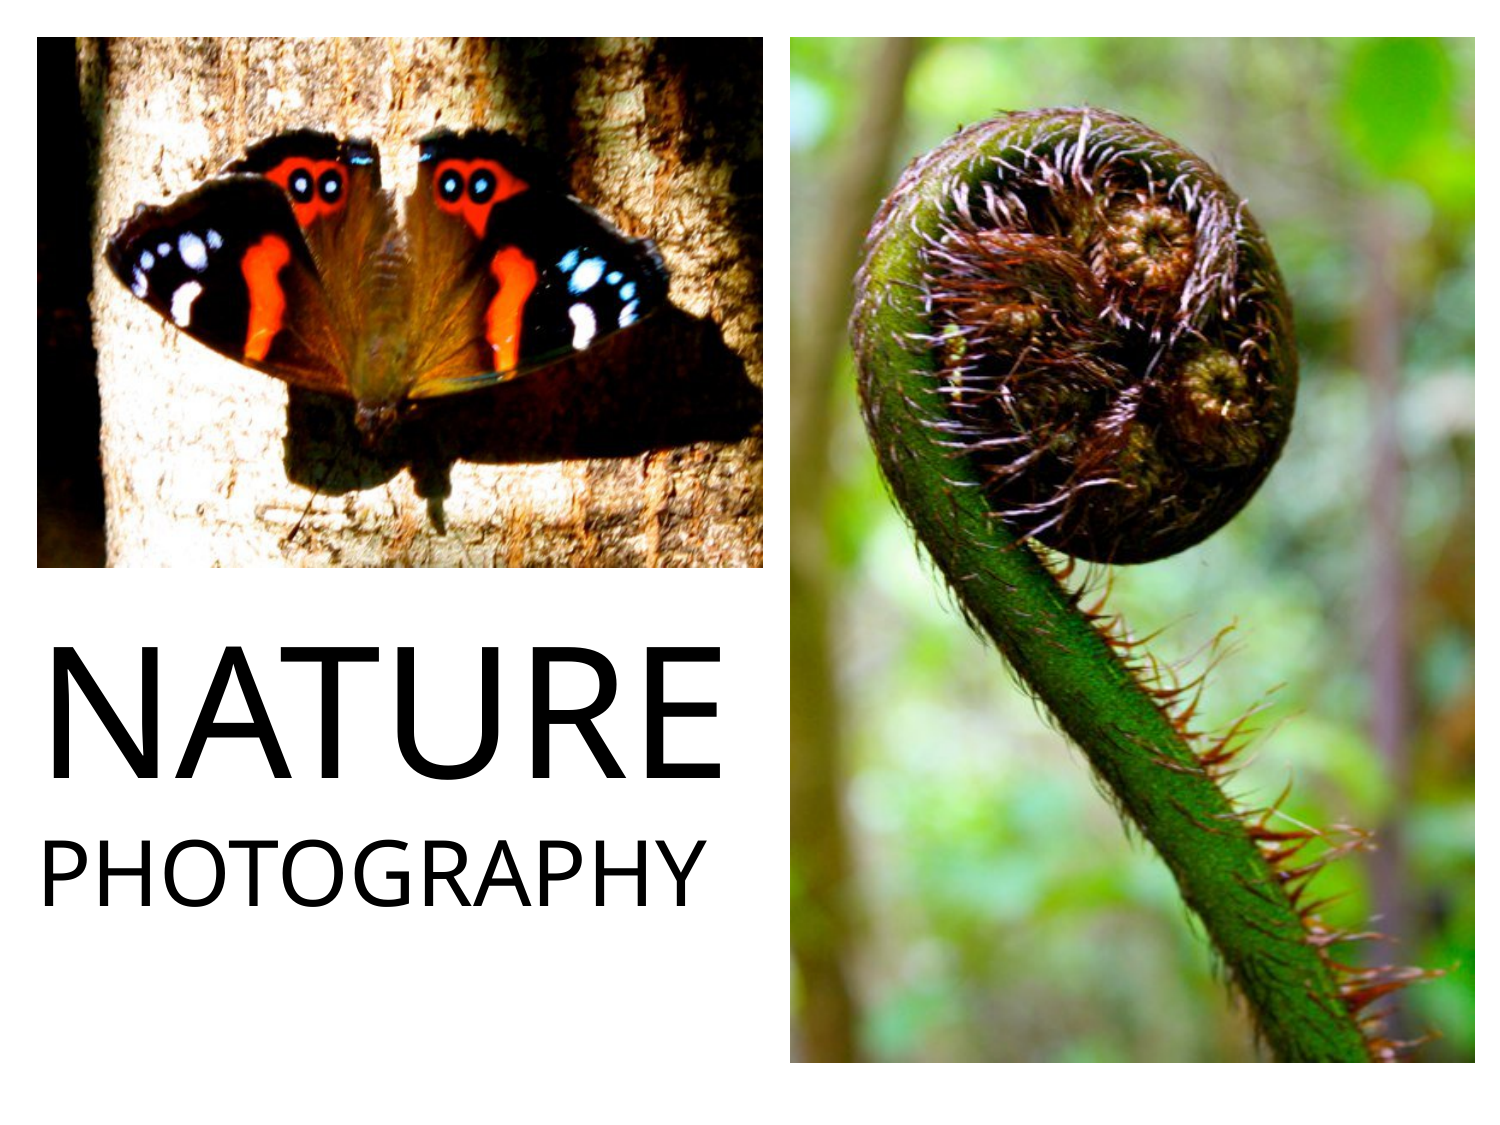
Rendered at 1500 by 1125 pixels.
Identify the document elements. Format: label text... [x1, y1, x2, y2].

text_box NATURE PHOTOGRAPHY [21, 587, 788, 1103]
picture [790, 37, 1476, 1063]
picture [37, 37, 763, 569]
